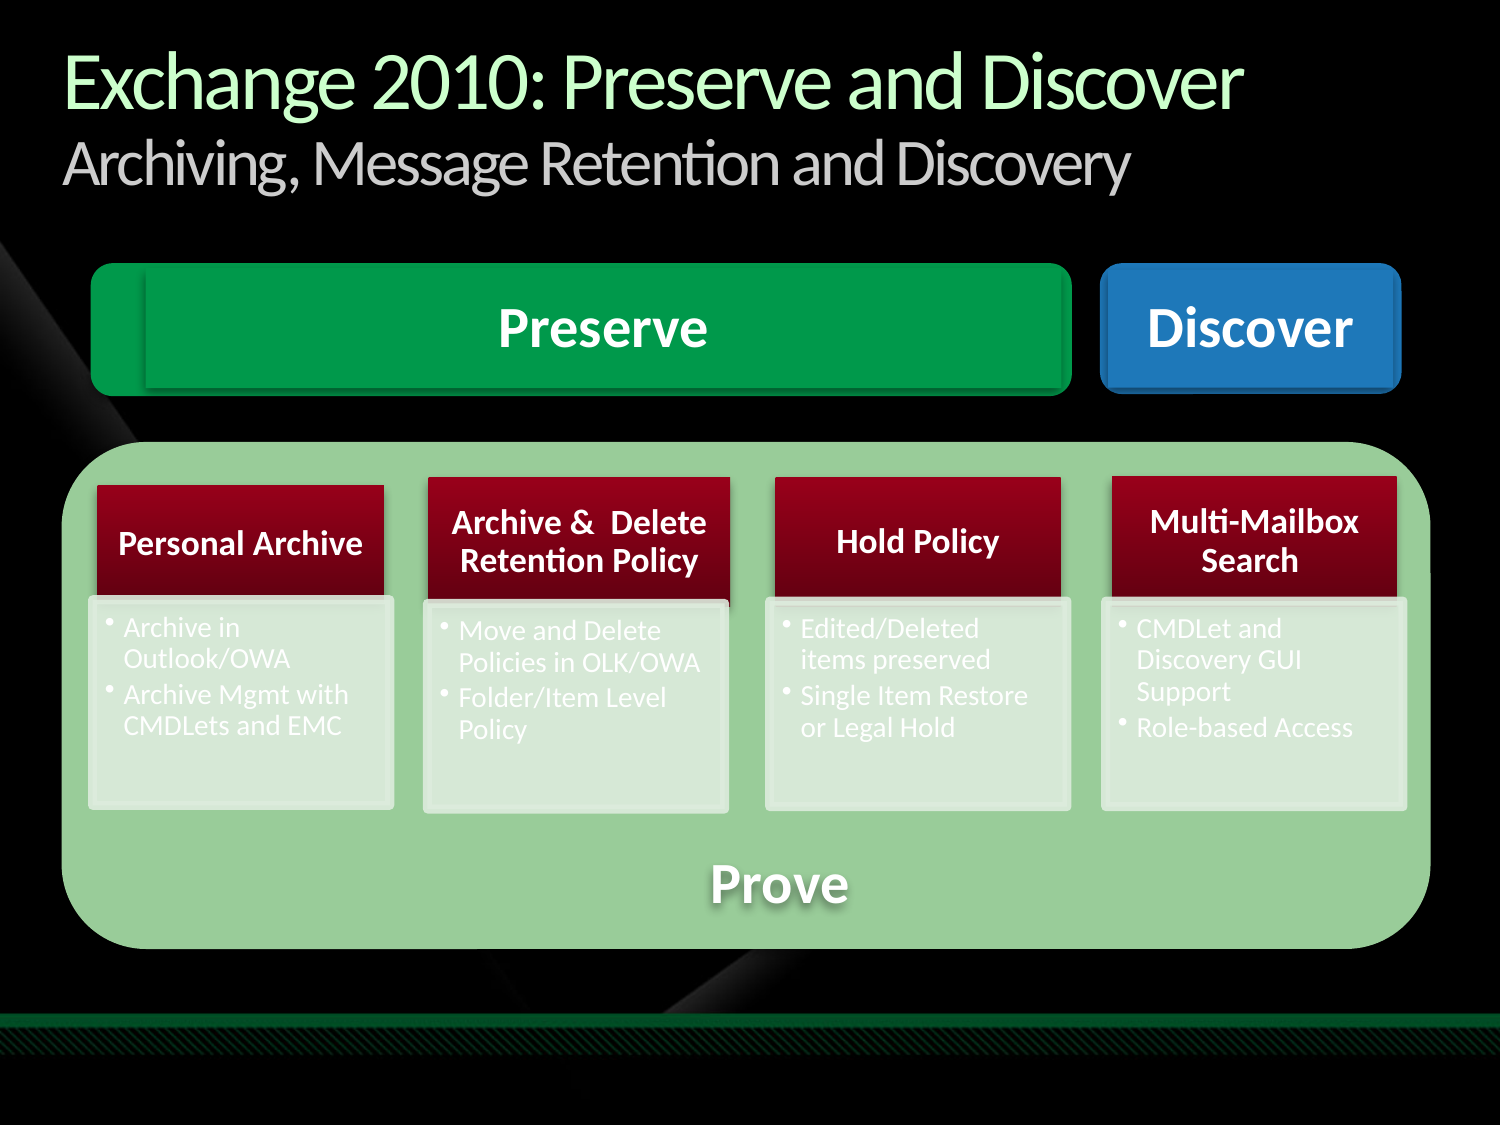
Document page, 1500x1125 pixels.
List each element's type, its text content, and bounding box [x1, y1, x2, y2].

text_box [1099, 262, 1402, 395]
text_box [90, 262, 1073, 397]
title Exchange 2010: Preserve and Discover Archiving, Message Retention and Discovery [62, 37, 1438, 202]
picture [0, 0, 1500, 1125]
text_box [91, 272, 1404, 902]
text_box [61, 441, 1431, 950]
